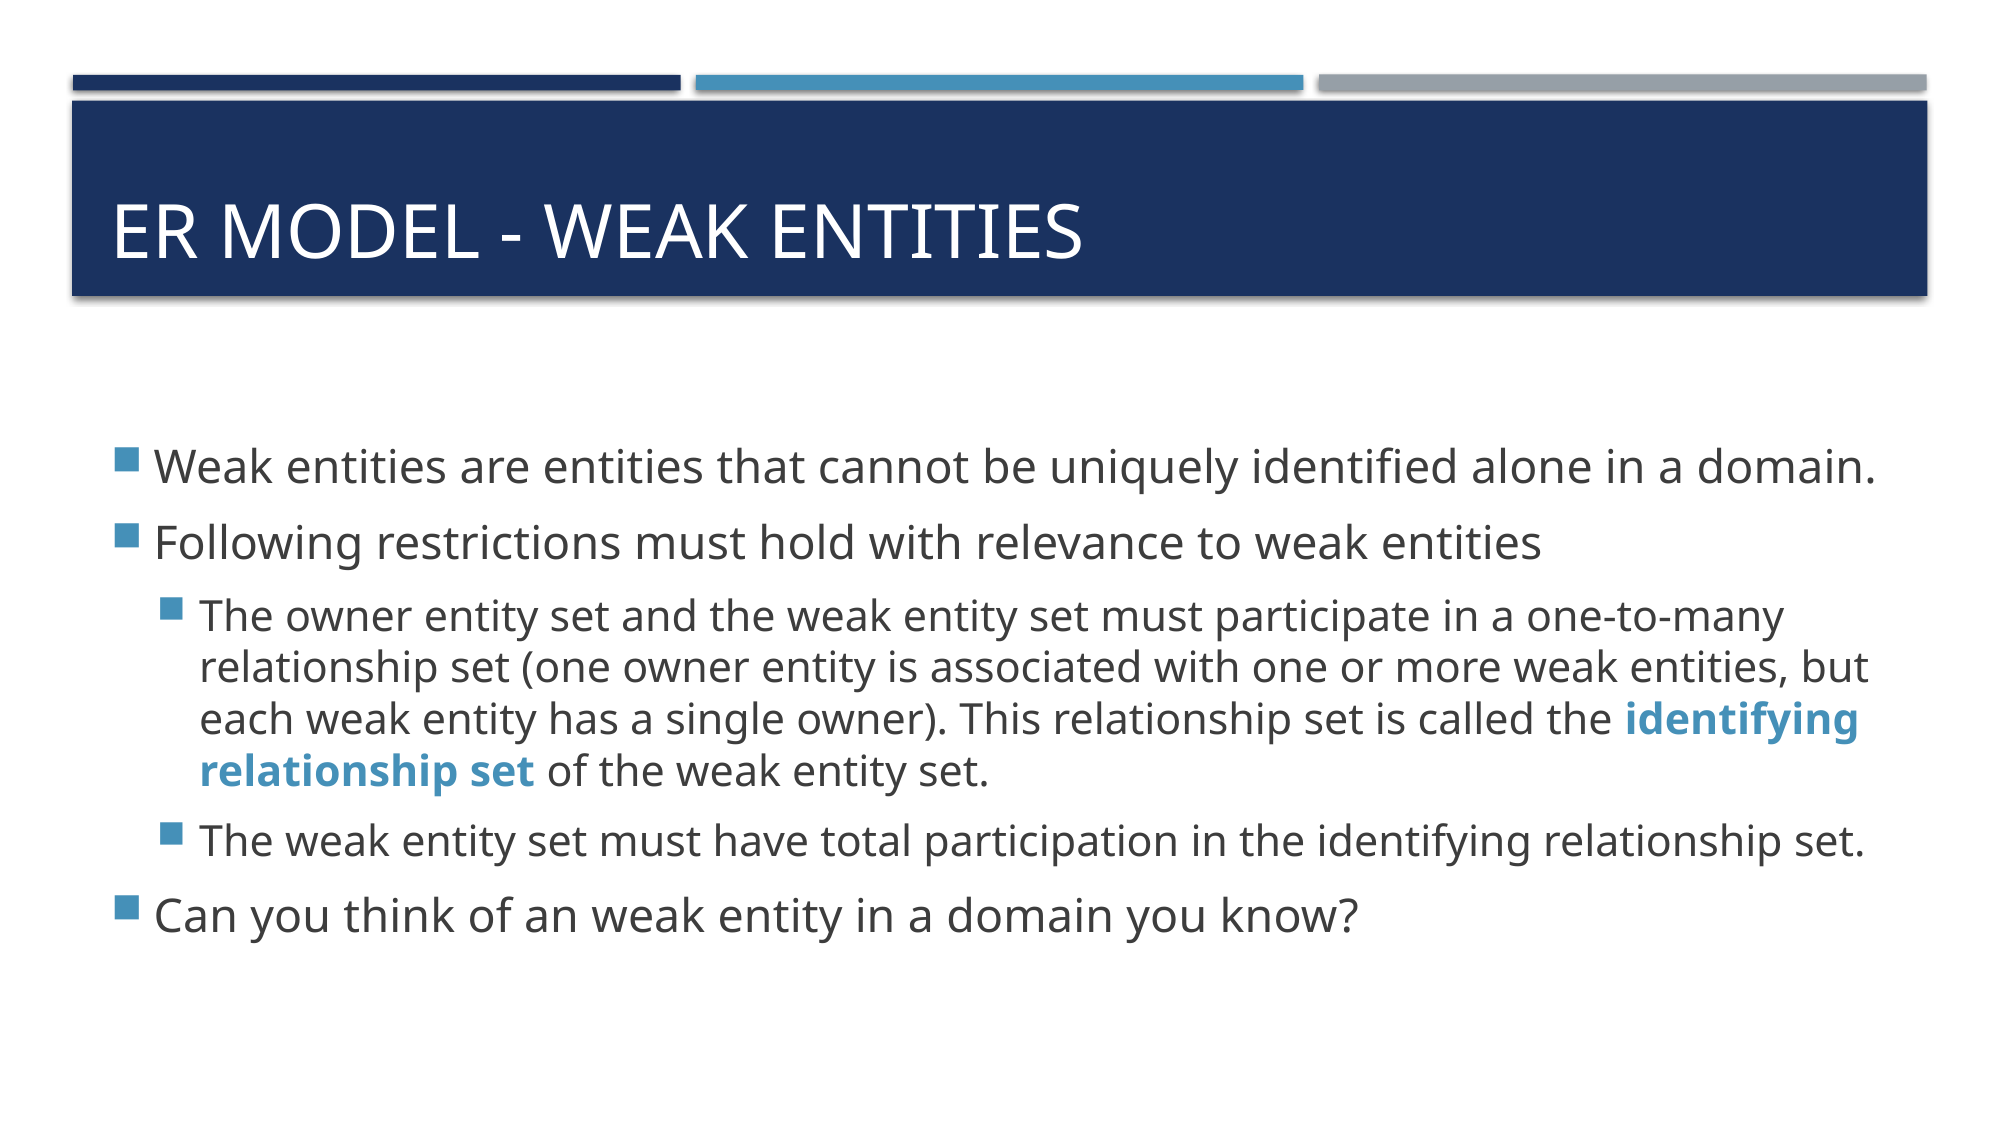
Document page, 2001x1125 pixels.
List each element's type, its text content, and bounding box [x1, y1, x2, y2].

title Er model - Weak Entities [95, 115, 1905, 282]
list Weak entities are entities that cannot be uniquely identified alone in a domain. Following restrictions must hold with relevance to weak entities The owner entity set and the weak entity set must participate in a one-to-many relationship set (one owner entity is associated with one or more weak entities, but each weak entity has a single owner). This relationship set is called the identifying relationship set of the weak entity set. The weak entity set must have total participation in the identifying relationship set. Can you think of an weak entity in a domain you know? [95, 429, 1905, 1033]
